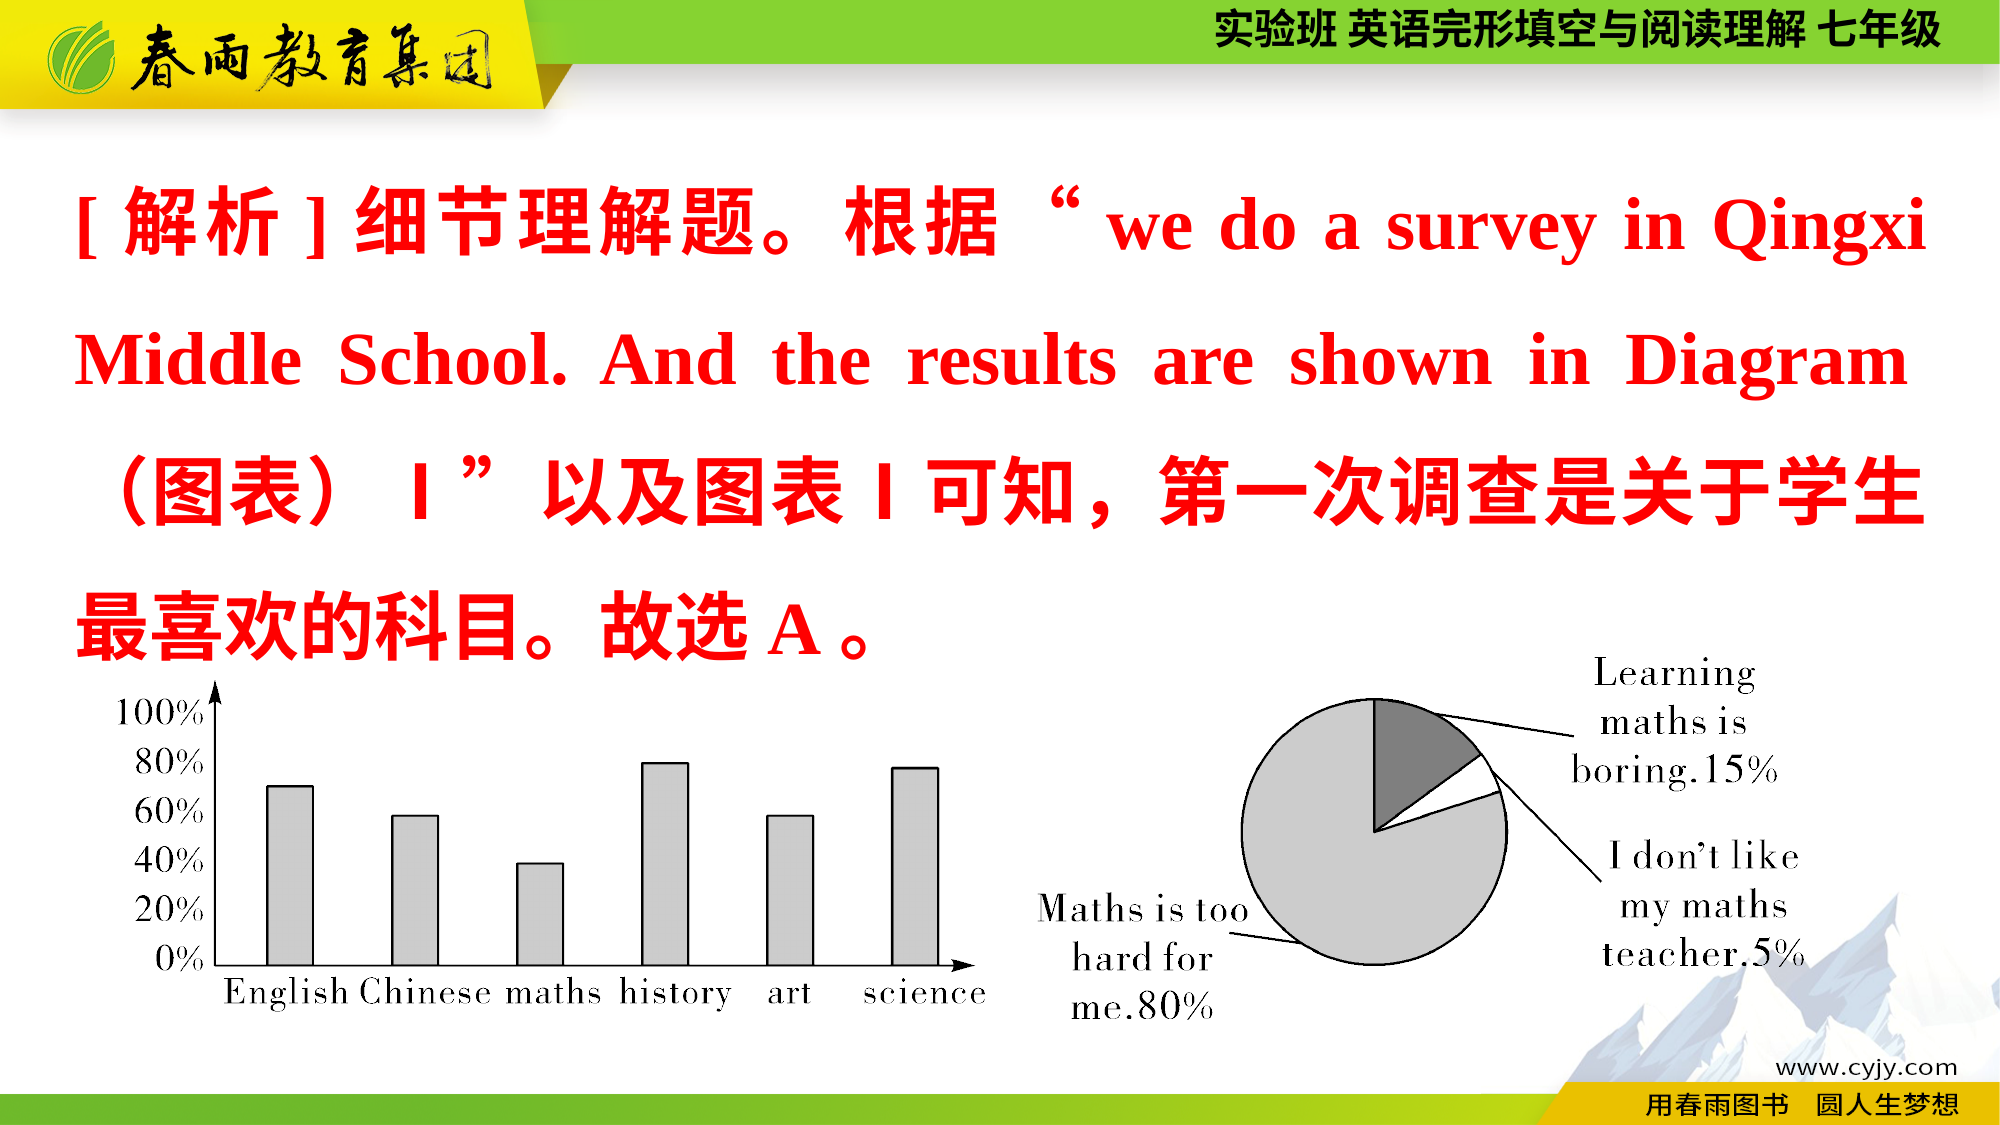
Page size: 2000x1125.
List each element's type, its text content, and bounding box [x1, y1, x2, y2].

picture [0, 0, 2000, 1125]
list [解析]细节理解题。根据“we do a survey in Qingxi Middle School. And the results are shown in Diagram（图表）Ⅰ”以及图表Ⅰ可知，第一次调查是关于学生最喜欢的科目。故选A。 [59, 122, 1944, 666]
